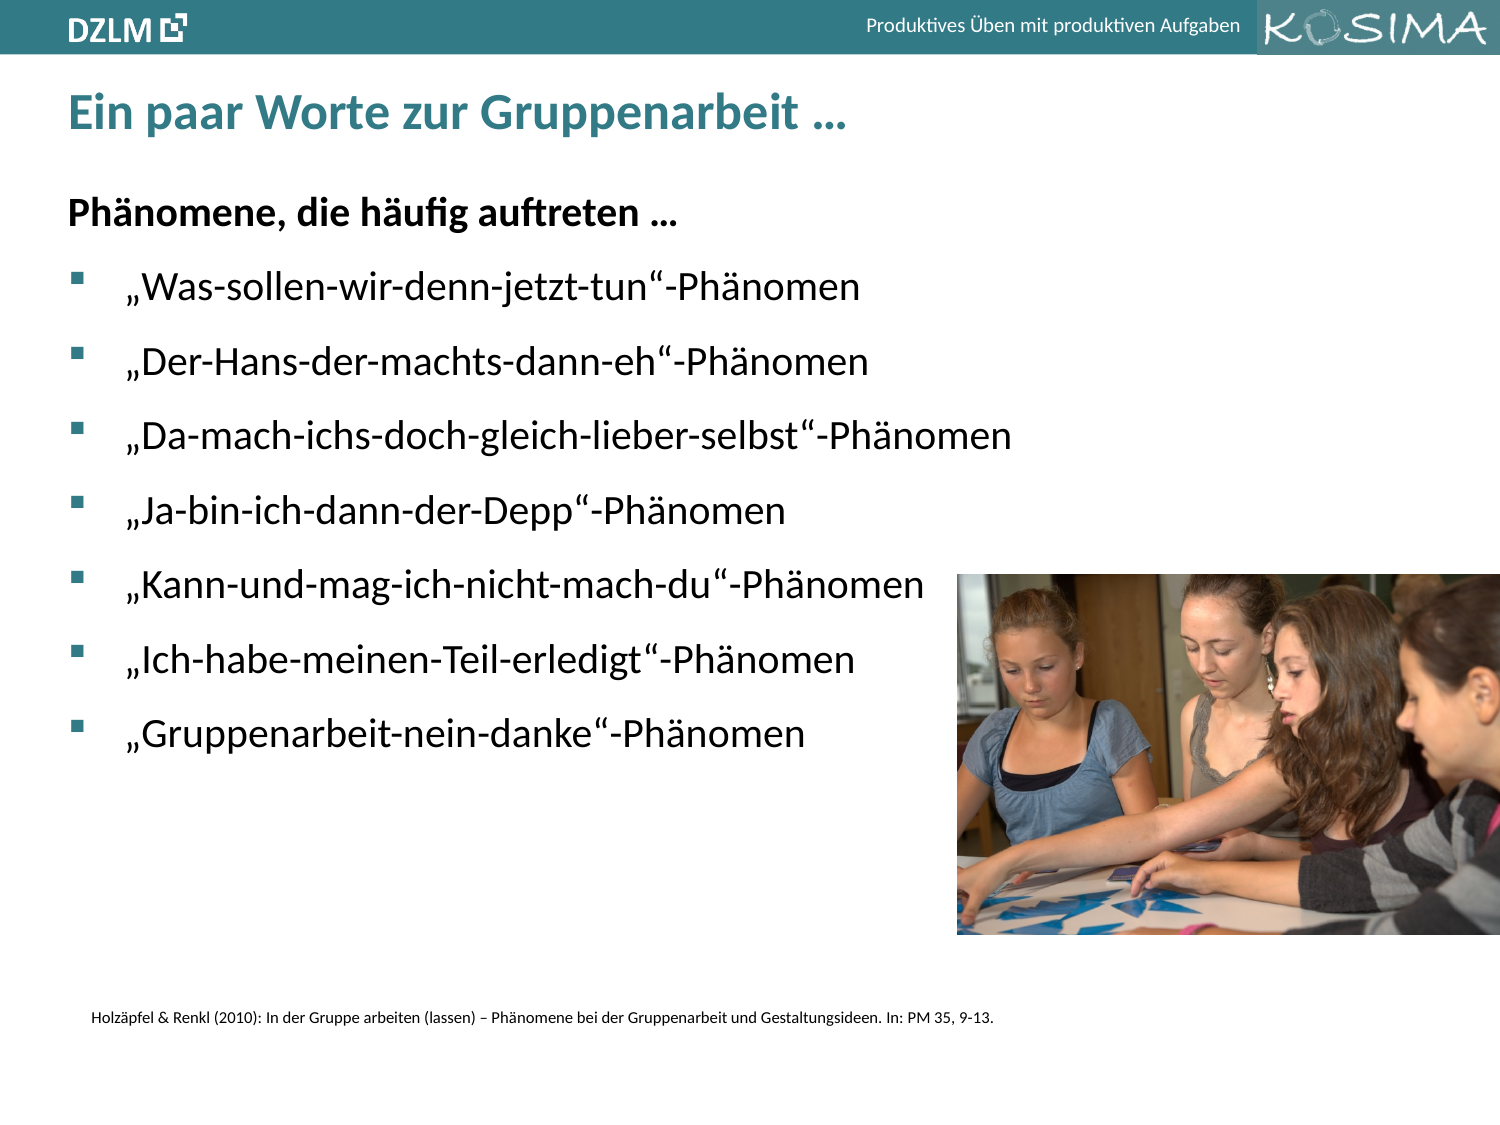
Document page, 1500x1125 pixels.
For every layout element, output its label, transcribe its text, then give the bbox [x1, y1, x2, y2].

title Ein paar Worte zur Gruppenarbeit … [53, 68, 1436, 149]
list Phänomene, die häufig auftreten … „Was-sollen-wir-denn-jetzt-tun“-Phänomen „Der-Hans-der-machts-dann-eh“-Phänomen „Da-mach-ichs-doch-gleich-lieber-selbst“-Phänomen „Ja-bin-ich-dann-der-Depp“-Phänomen „Kann-und-mag-ich-nicht-mach-du“-Phänomen „Ich-habe-meinen-Teil-erledigt“-Phänomen „Gruppenarbeit-nein-danke“-Phänomen [52, 184, 1436, 1071]
text_box Holzäpfel & Renkl (2010): In der Gruppe arbeiten (lassen) – Phänomene bei der Gruppenarbeit und Gestaltungsideen. In: PM 35, 9-13. [76, 999, 1471, 1035]
picture [957, 574, 1500, 935]
